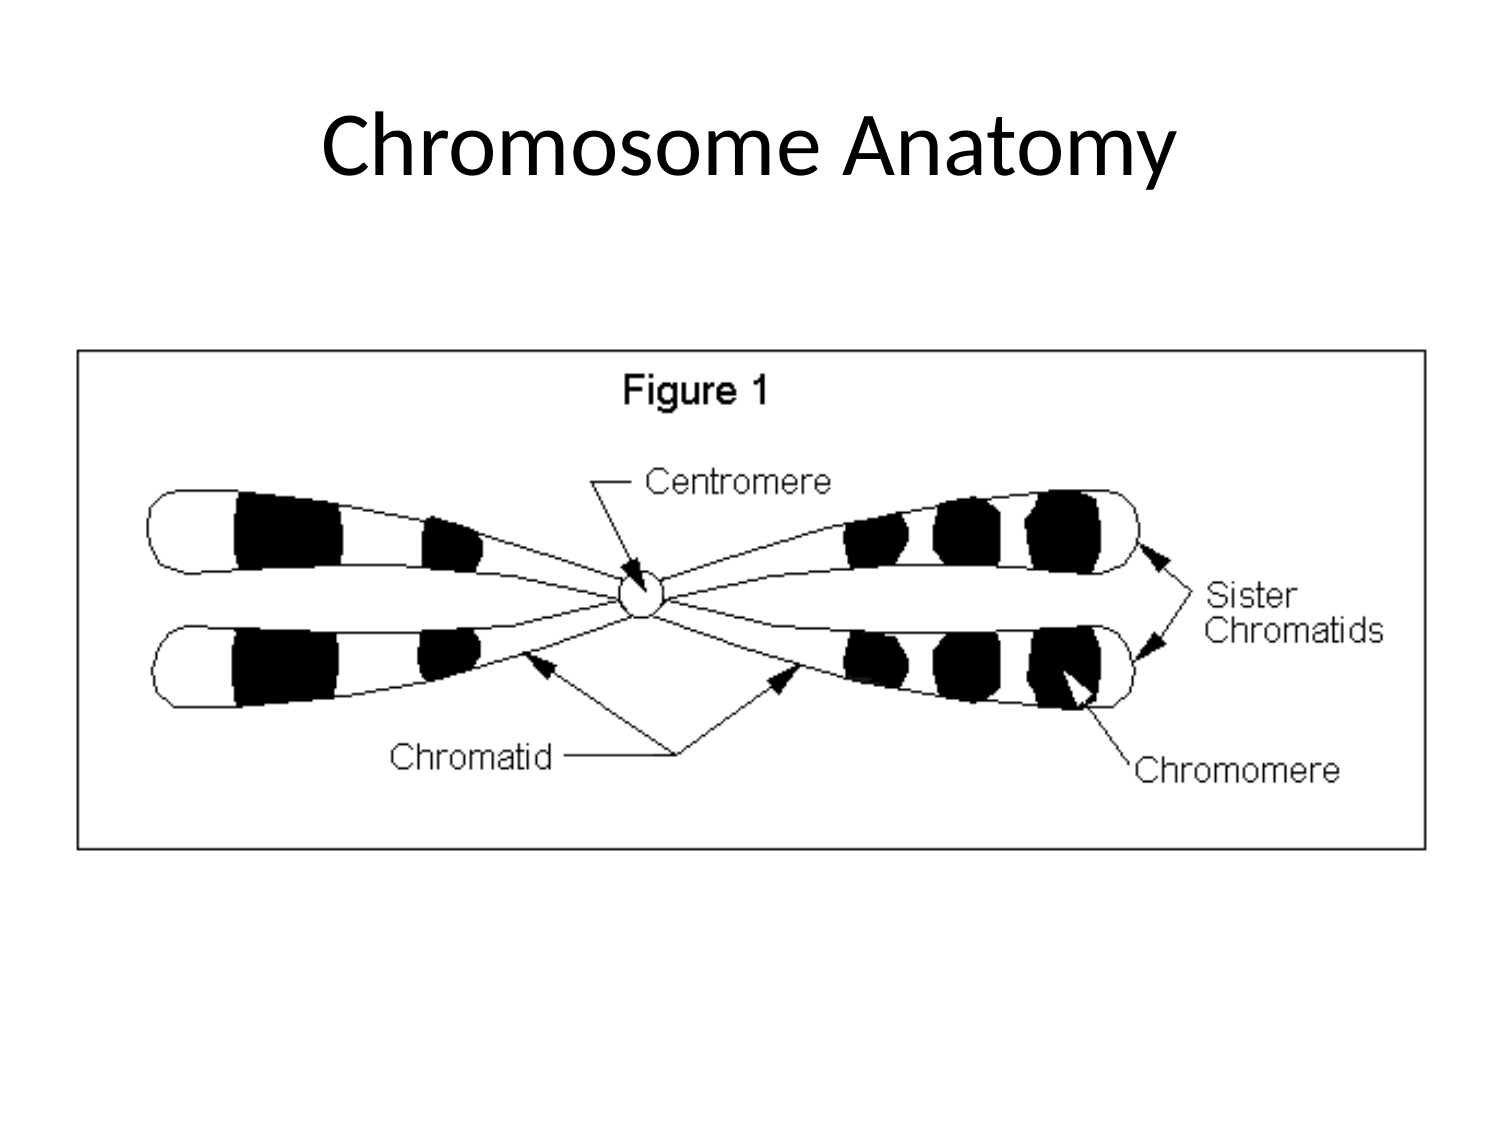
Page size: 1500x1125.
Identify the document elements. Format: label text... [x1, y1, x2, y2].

title Chromosome Anatomy [74, 44, 1426, 233]
picture [62, 324, 1440, 876]
